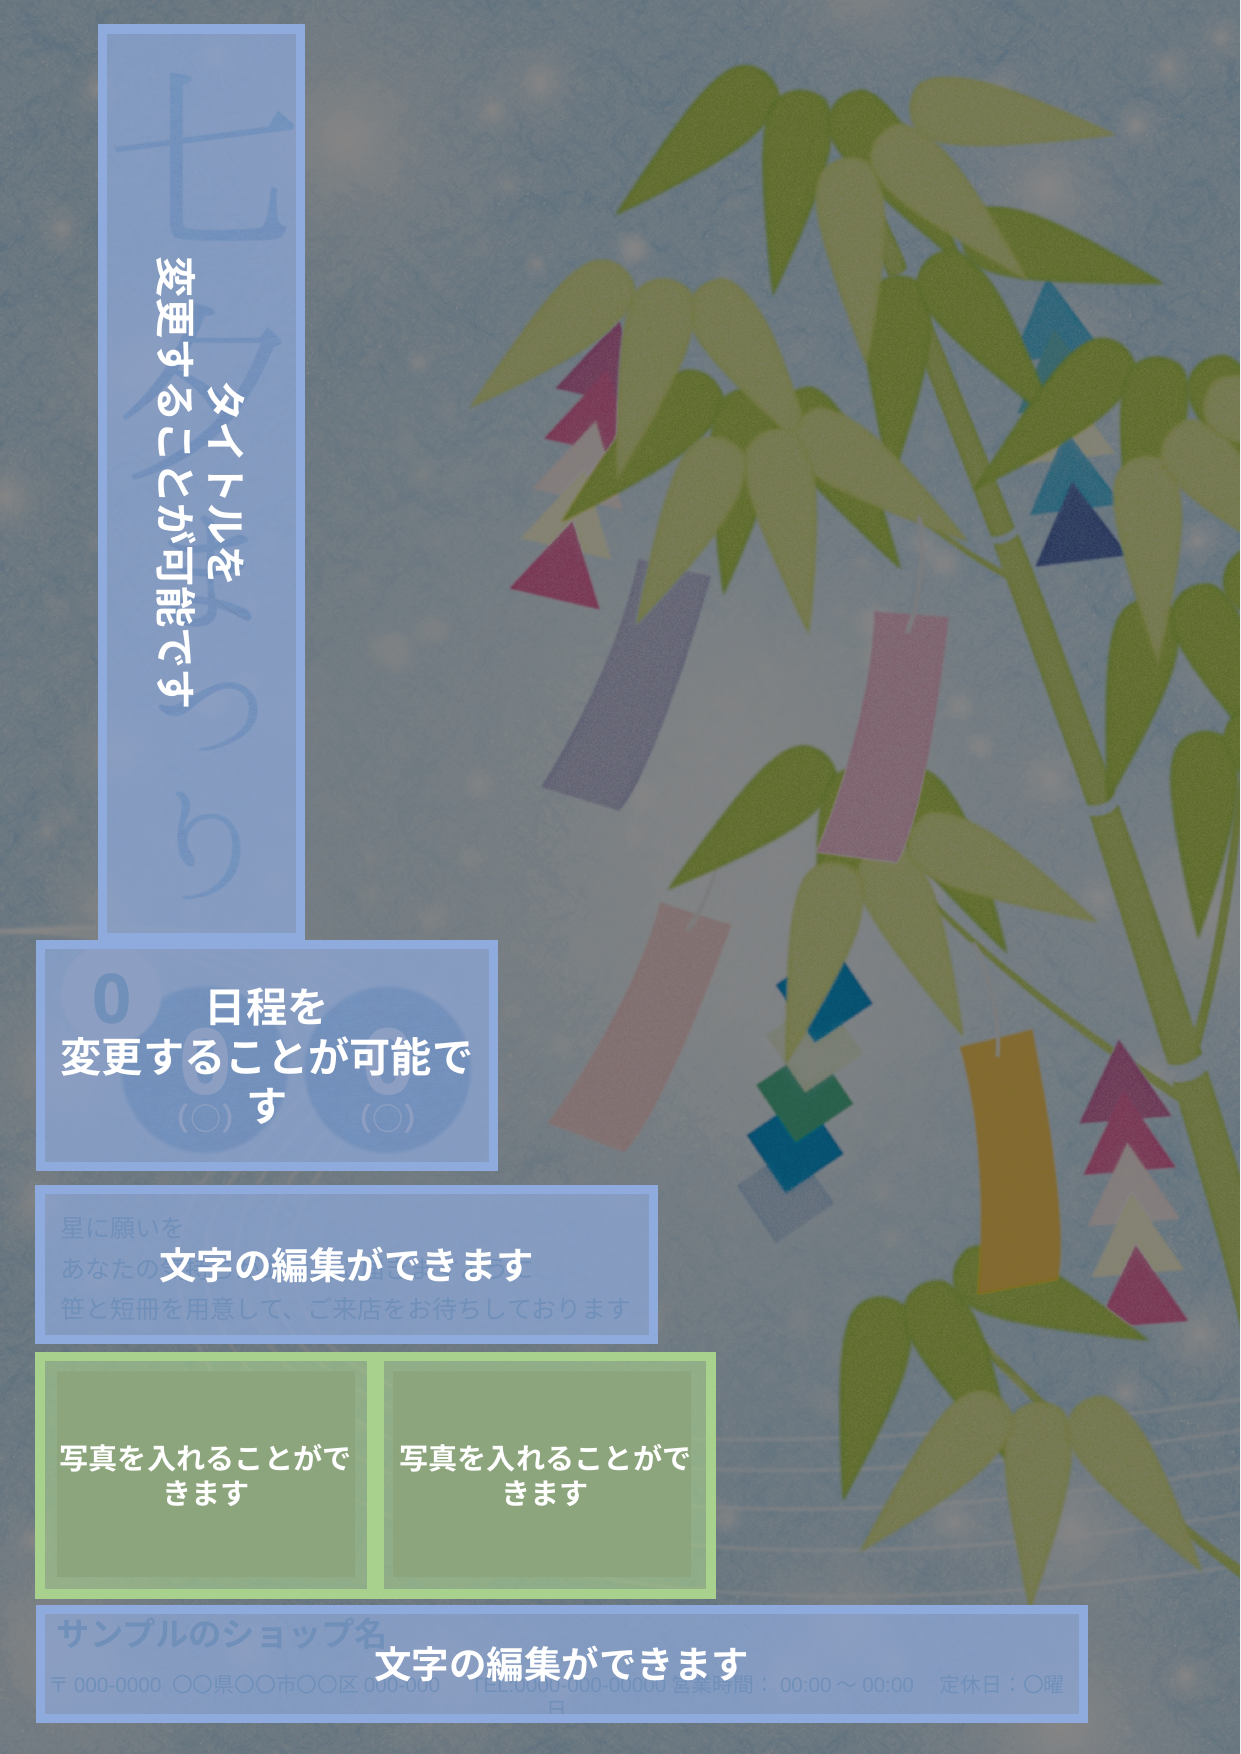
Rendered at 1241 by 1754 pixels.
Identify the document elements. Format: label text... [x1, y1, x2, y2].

text_box 写真を入れることができます [379, 1356, 712, 1595]
text_box 文字の編集ができます [39, 1608, 1084, 1719]
text_box 日程を 変更することが可能です [39, 944, 494, 1167]
picture [112, 71, 296, 901]
text_box タイトルを 変更することが可能です [102, 28, 302, 938]
text_box 文字の編集ができます [39, 1188, 654, 1341]
text_box 写真を入れることができます [39, 1356, 373, 1595]
picture [300, 982, 475, 1157]
picture [58, 941, 292, 1157]
text_box [0, 0, 1241, 1754]
